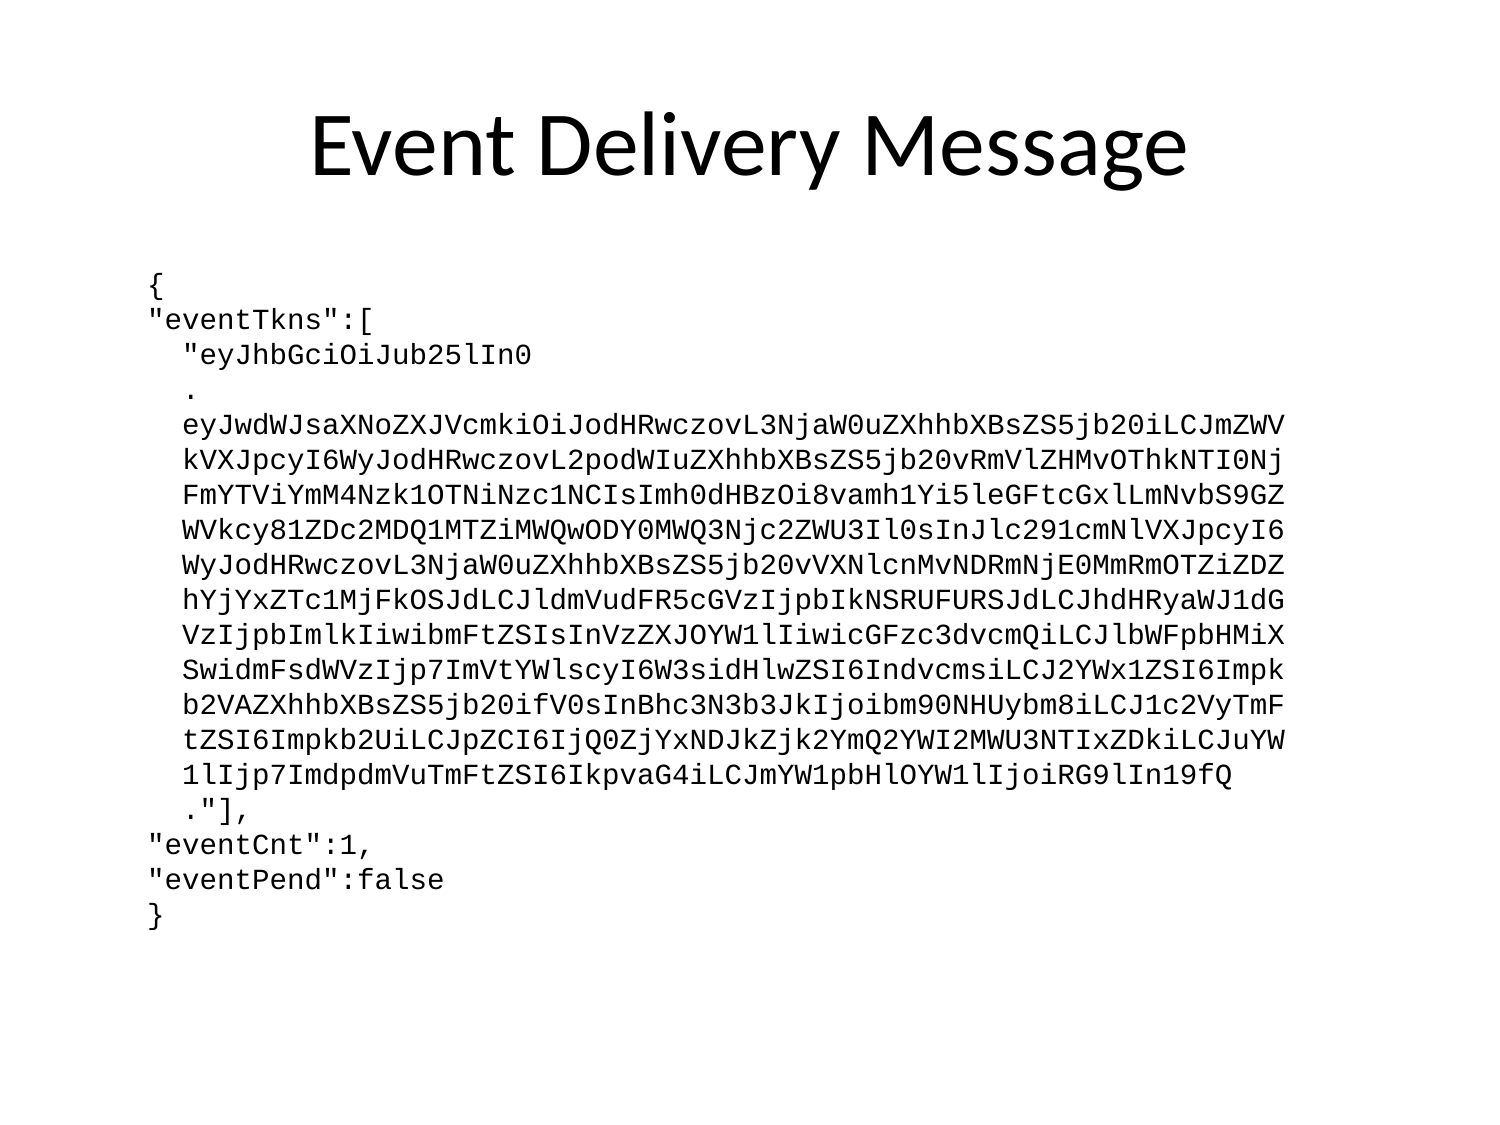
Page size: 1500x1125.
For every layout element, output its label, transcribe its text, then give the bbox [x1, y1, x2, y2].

text_box { "eventTkns":[ "eyJhbGciOiJub25lIn0 . eyJwdWJsaXNoZXJVcmkiOiJodHRwczovL3NjaW0uZXhhbXBsZS5jb20iLCJmZWV kVXJpcyI6WyJodHRwczovL2podWIuZXhhbXBsZS5jb20vRmVlZHMvOThkNTI0Nj FmYTViYmM4Nzk1OTNiNzc1NCIsImh0dHBzOi8vamh1Yi5leGFtcGxlLmNvbS9GZ WVkcy81ZDc2MDQ1MTZiMWQwODY0MWQ3Njc2ZWU3Il0sInJlc291cmNlVXJpcyI6 WyJodHRwczovL3NjaW0uZXhhbXBsZS5jb20vVXNlcnMvNDRmNjE0MmRmOTZiZDZ hYjYxZTc1MjFkOSJdLCJldmVudFR5cGVzIjpbIkNSRUFURSJdLCJhdHRyaWJ1dG VzIjpbImlkIiwibmFtZSIsInVzZXJOYW1lIiwicGFzc3dvcmQiLCJlbWFpbHMiX SwidmFsdWVzIjp7ImVtYWlscyI6W3sidHlwZSI6IndvcmsiLCJ2YWx1ZSI6Impk b2VAZXhhbXBsZS5jb20ifV0sInBhc3N3b3JkIjoibm90NHUybm8iLCJ1c2VyTmF tZSI6Impkb2UiLCJpZCI6IjQ0ZjYxNDJkZjk2YmQ2YWI2MWU3NTIxZDkiLCJuYW 1lIjp7ImdpdmVuTmFtZSI6IkpvaG4iLCJmYW1pbHlOYW1lIjoiRG9lIn19fQ ."], "eventCnt":1, "eventPend":false } [132, 258, 1350, 938]
title Event Delivery Message [75, 45, 1425, 233]
